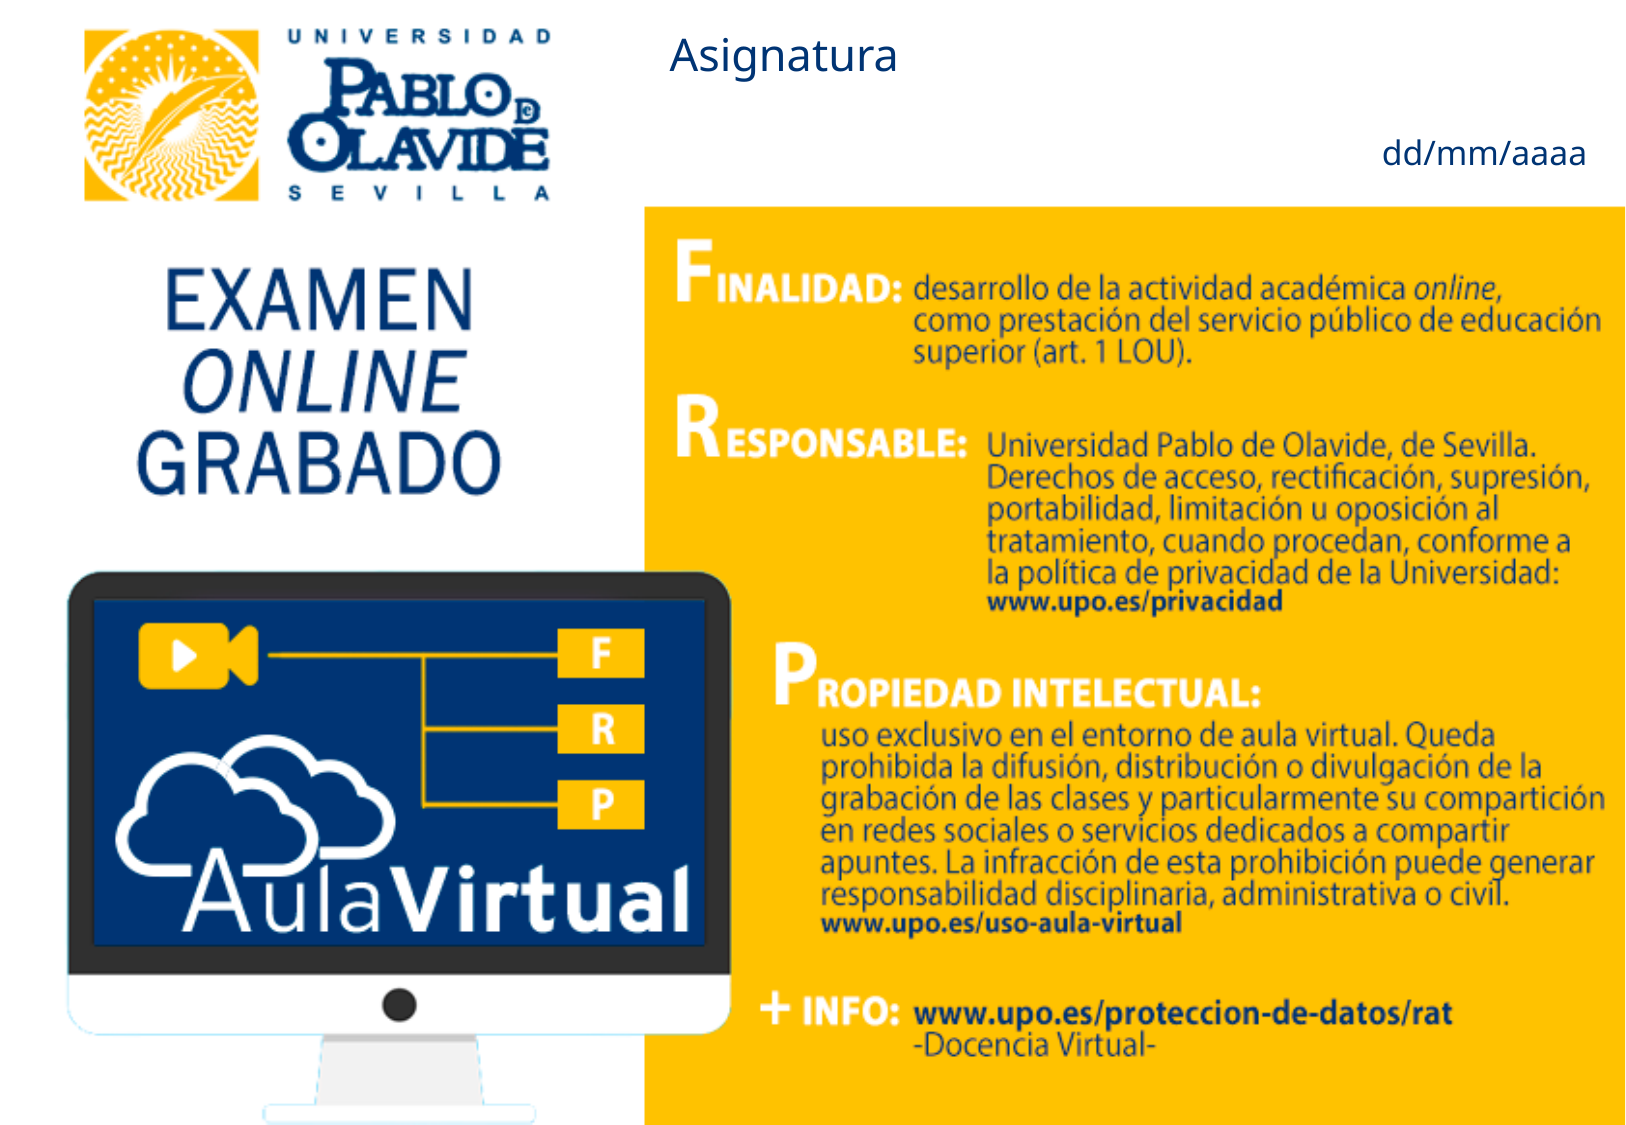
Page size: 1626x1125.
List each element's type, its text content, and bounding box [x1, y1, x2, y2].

subtitle Asignatura dd/mm/aaaa [654, 24, 1603, 182]
picture [0, 0, 1626, 1125]
